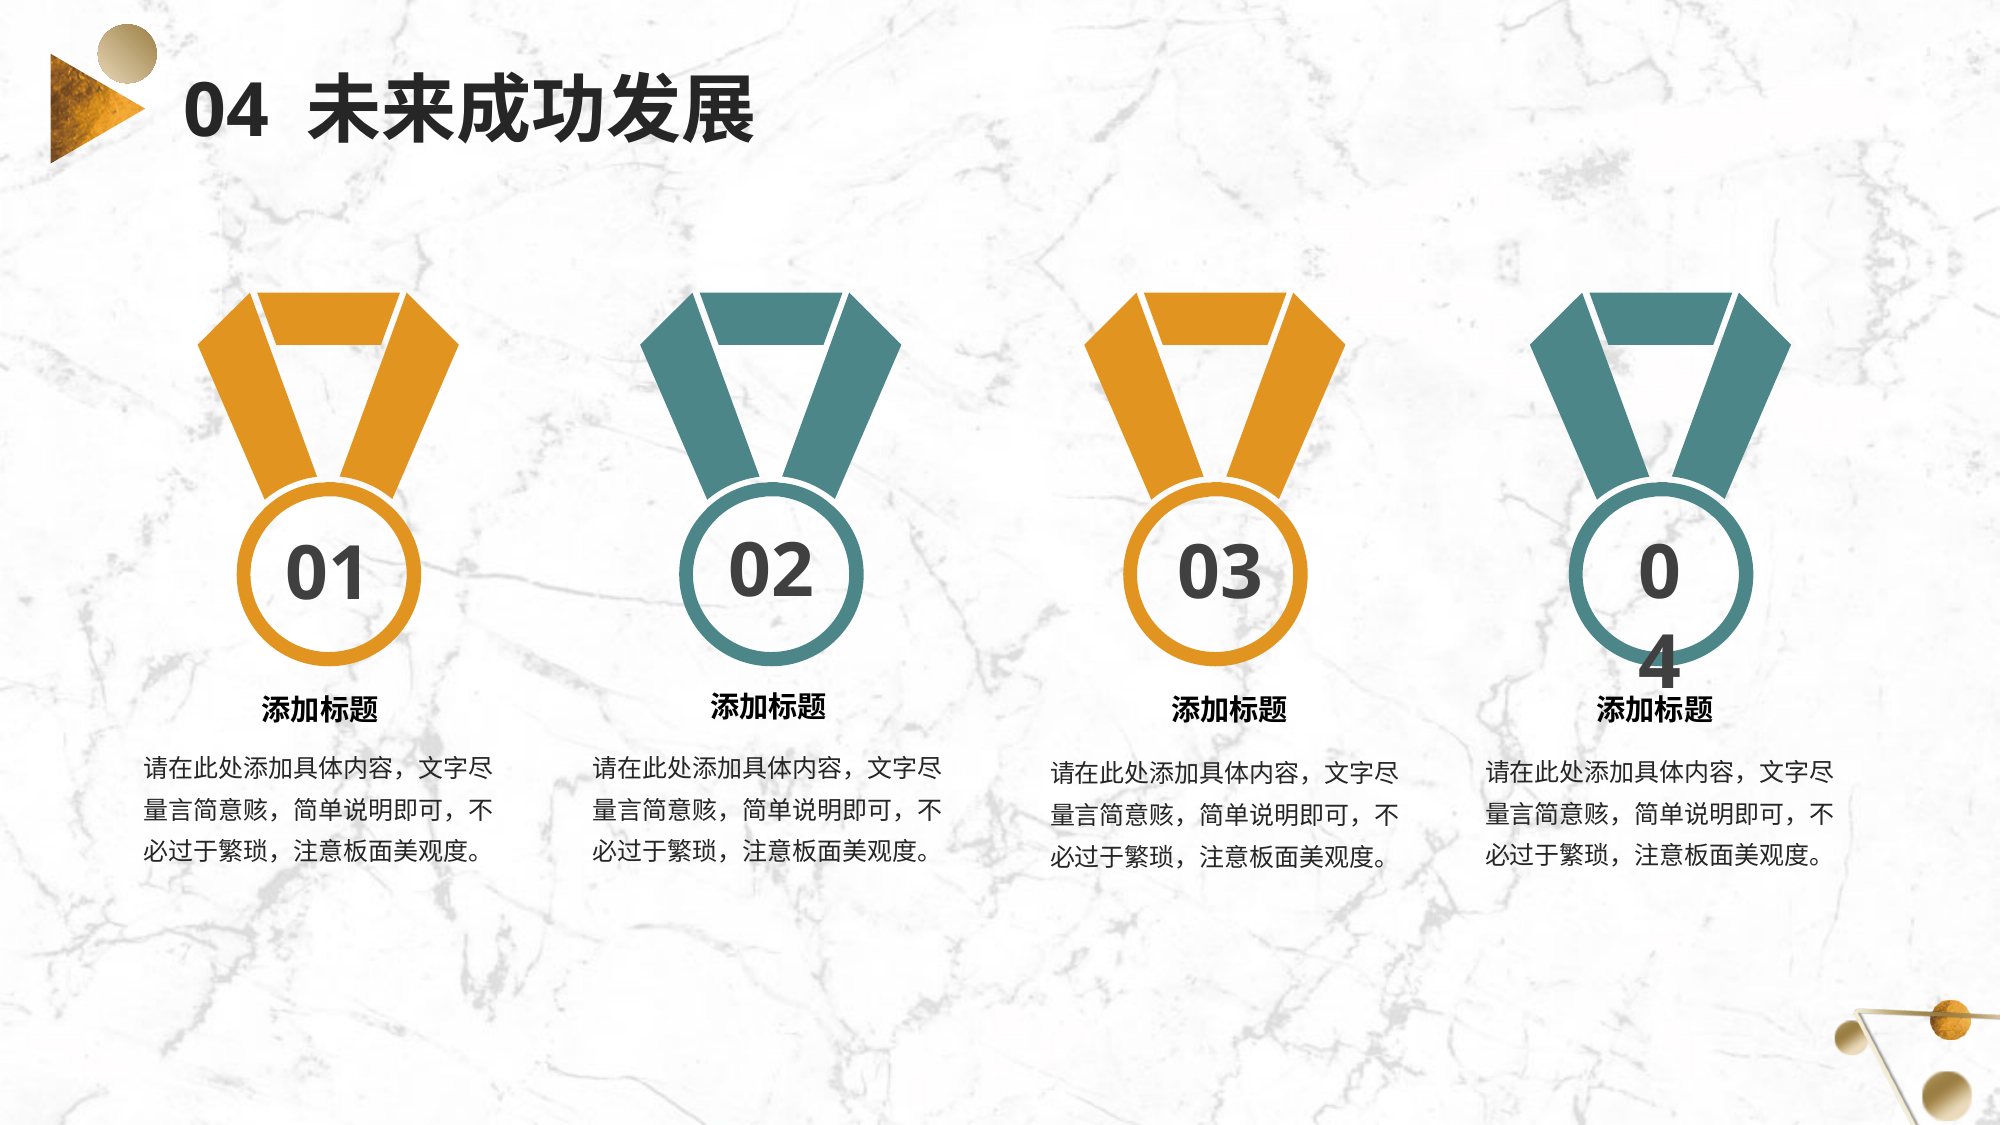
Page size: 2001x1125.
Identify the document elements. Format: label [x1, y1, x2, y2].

text_box [197, 292, 459, 667]
picture [0, 0, 2000, 1125]
text_box [640, 292, 902, 667]
text_box [1529, 292, 1792, 714]
text_box [1084, 292, 1346, 714]
